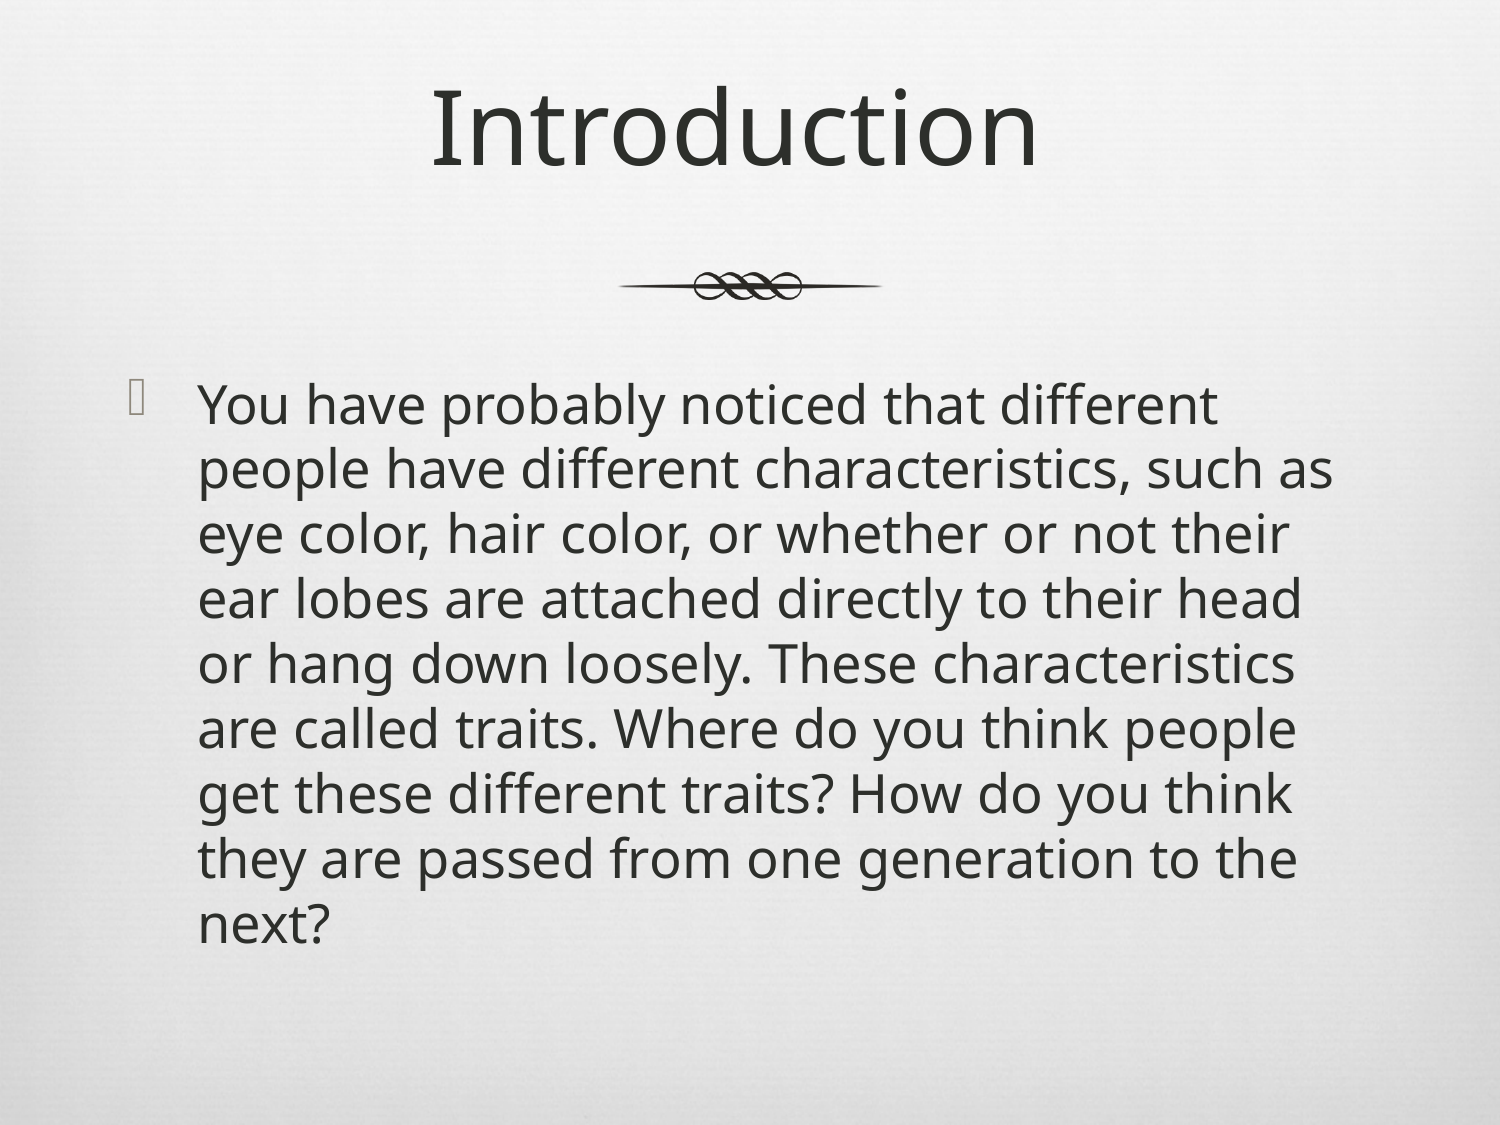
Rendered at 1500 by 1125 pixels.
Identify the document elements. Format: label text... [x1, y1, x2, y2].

picture [615, 272, 885, 300]
list You have probably noticed that different people have different characteristics, such as eye color, hair color, or whether or not their ear lobes are attached directly to their head or hang down loosely. These characteristics are called traits. Where do you think people get these different traits? How do you think they are passed from one generation to the next? [112, 362, 1388, 963]
title Introduction [112, 11, 1388, 236]
